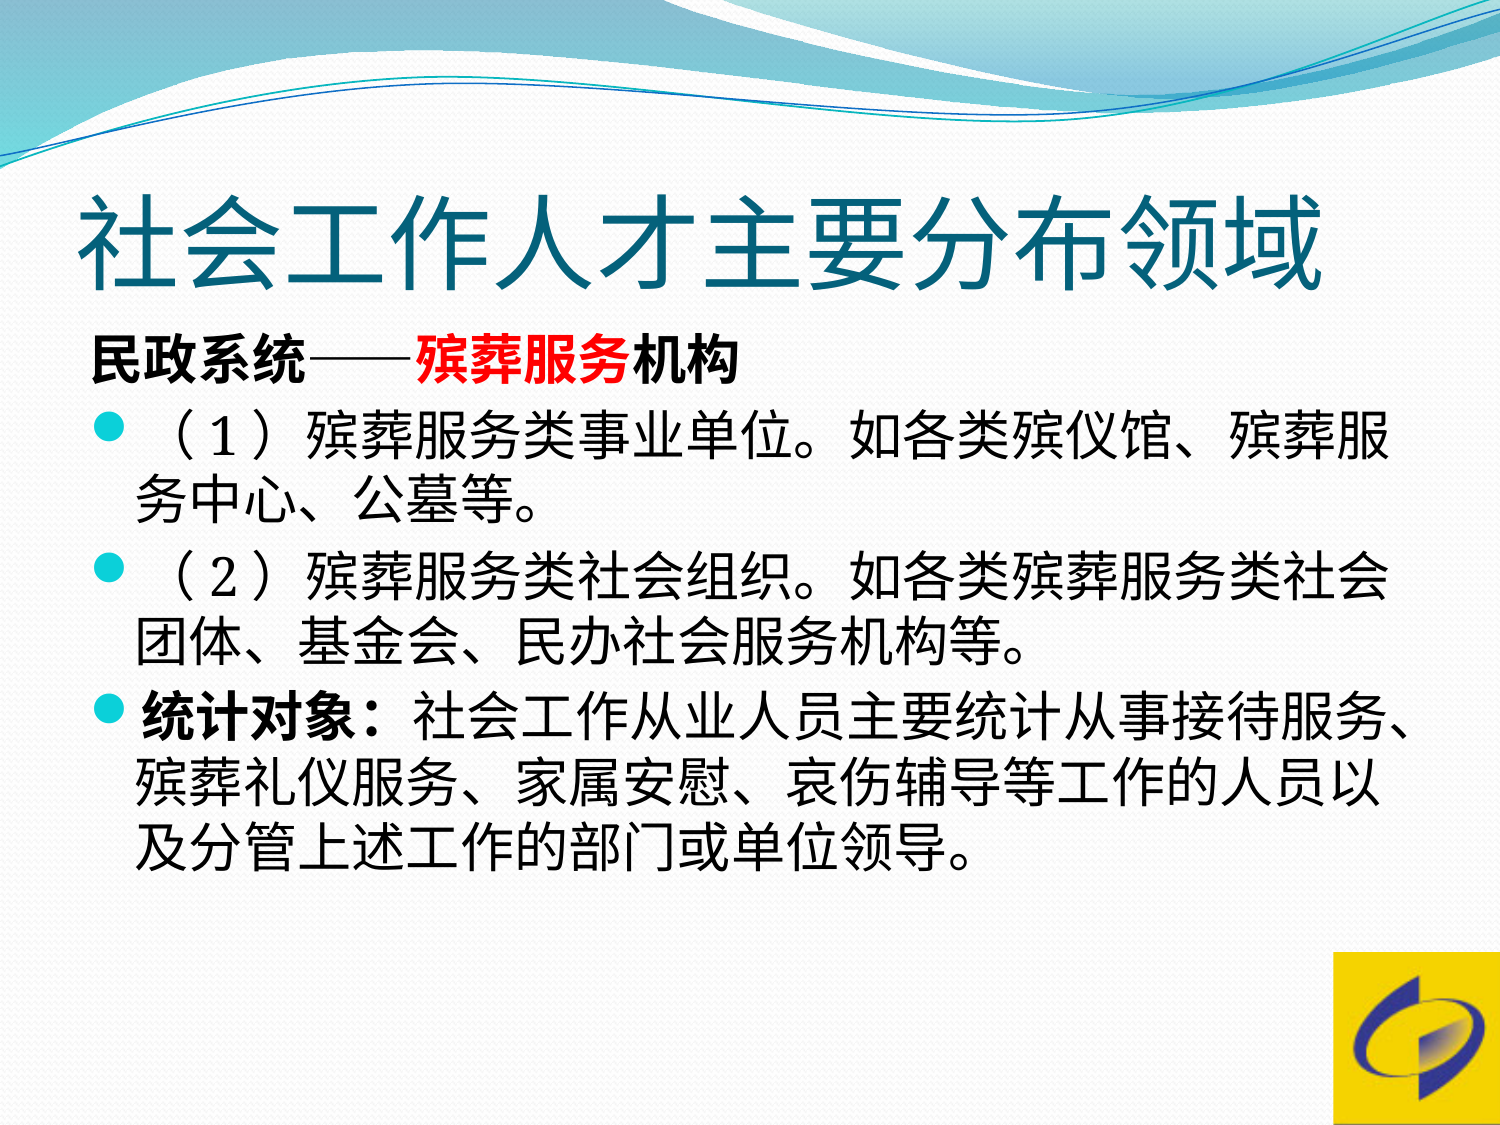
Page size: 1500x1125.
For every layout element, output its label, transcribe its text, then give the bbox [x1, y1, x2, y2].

title 社会工作人才主要分布领域 [75, 115, 1425, 303]
list 民政系统——殡葬服务机构 （1）殡葬服务类事业单位。如各类殡仪馆、殡葬服务中心、公墓等。 （2）殡葬服务类社会组织。如各类殡葬服务类社会团体、基金会、民办社会服务机构等。 统计对象：社会工作从业人员主要统计从事接待服务、殡葬礼仪服务、家属安慰、哀伤辅导等工作的人员以及分管上述工作的部门或单位领导。 [75, 317, 1425, 1038]
picture [1333, 952, 1500, 1125]
